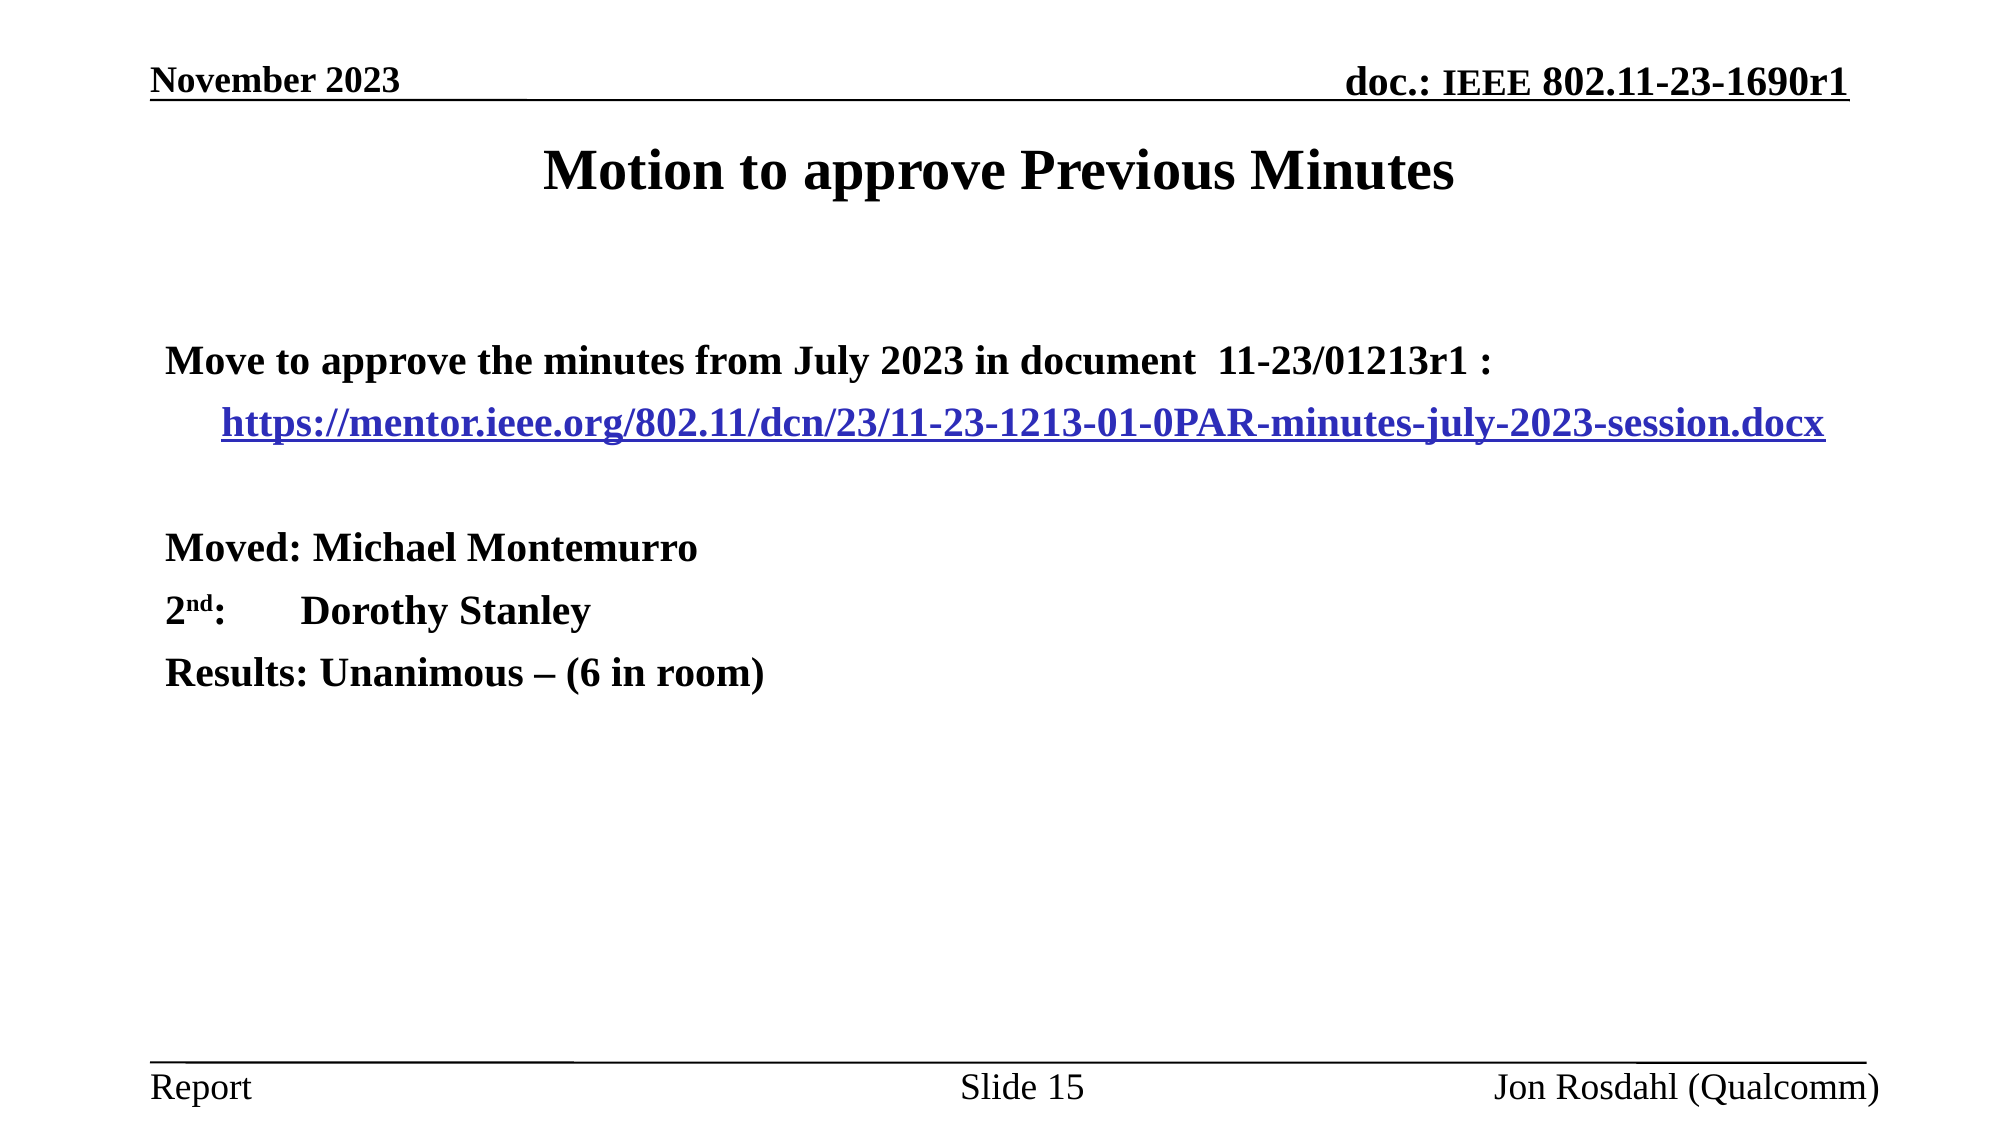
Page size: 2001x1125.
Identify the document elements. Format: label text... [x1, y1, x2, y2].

footer Jon Rosdahl (Qualcomm) [1436, 1061, 1881, 1108]
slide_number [149, 49, 431, 100]
title Motion to approve Previous Minutes [149, 112, 1850, 221]
slide_number Slide 15 [950, 1061, 1095, 1125]
list Move to approve the minutes from July 2023 in document 11-23/01213r1 : https://mentor.ieee.org/802.11/dcn/23/11-23-1213-01-0PAR-minutes-july-2023-session.docx Moved: Michael Montemurro 2nd: Dorothy Stanley Results: Unanimous – (6 in room) [149, 324, 1850, 1000]
